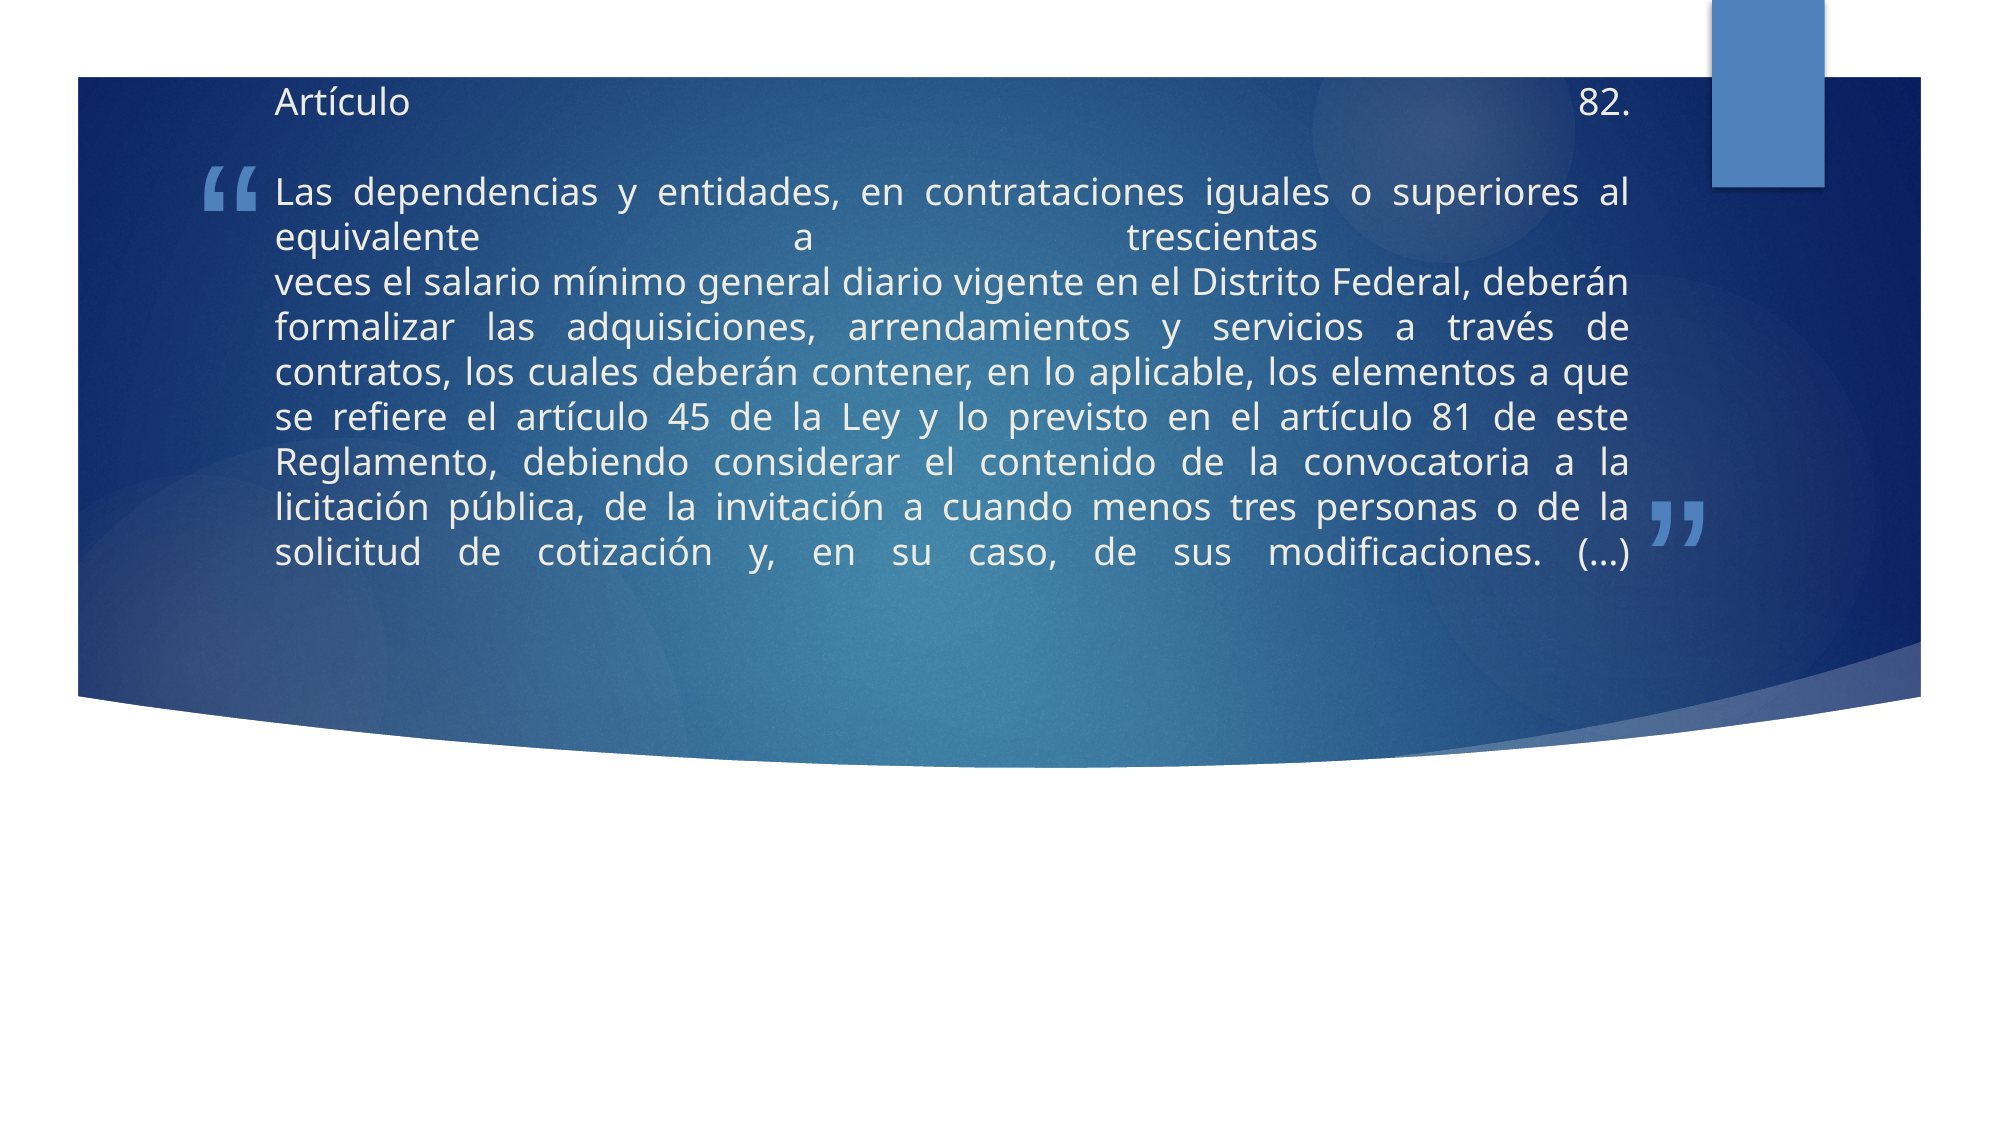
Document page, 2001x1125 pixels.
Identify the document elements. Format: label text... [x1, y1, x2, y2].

title Artículo 82. Las dependencias y entidades, en contrataciones iguales o superiores al equivalente a trescientas veces el salario mínimo general diario vigente en el Distrito Federal, deberán formalizar las adquisiciones, arrendamientos y servicios a través de contratos, los cuales deberán contener, en lo aplicable, los elementos a que se refiere el artículo 45 de la Ley y lo previsto en el artículo 81 de este Reglamento, debiendo considerar el contenido de la convocatoria a la licitación pública, de la invitación a cuando menos tres personas o de la solicitud de cotización y, en su caso, de sus modificaciones. (…) [259, 87, 1647, 745]
